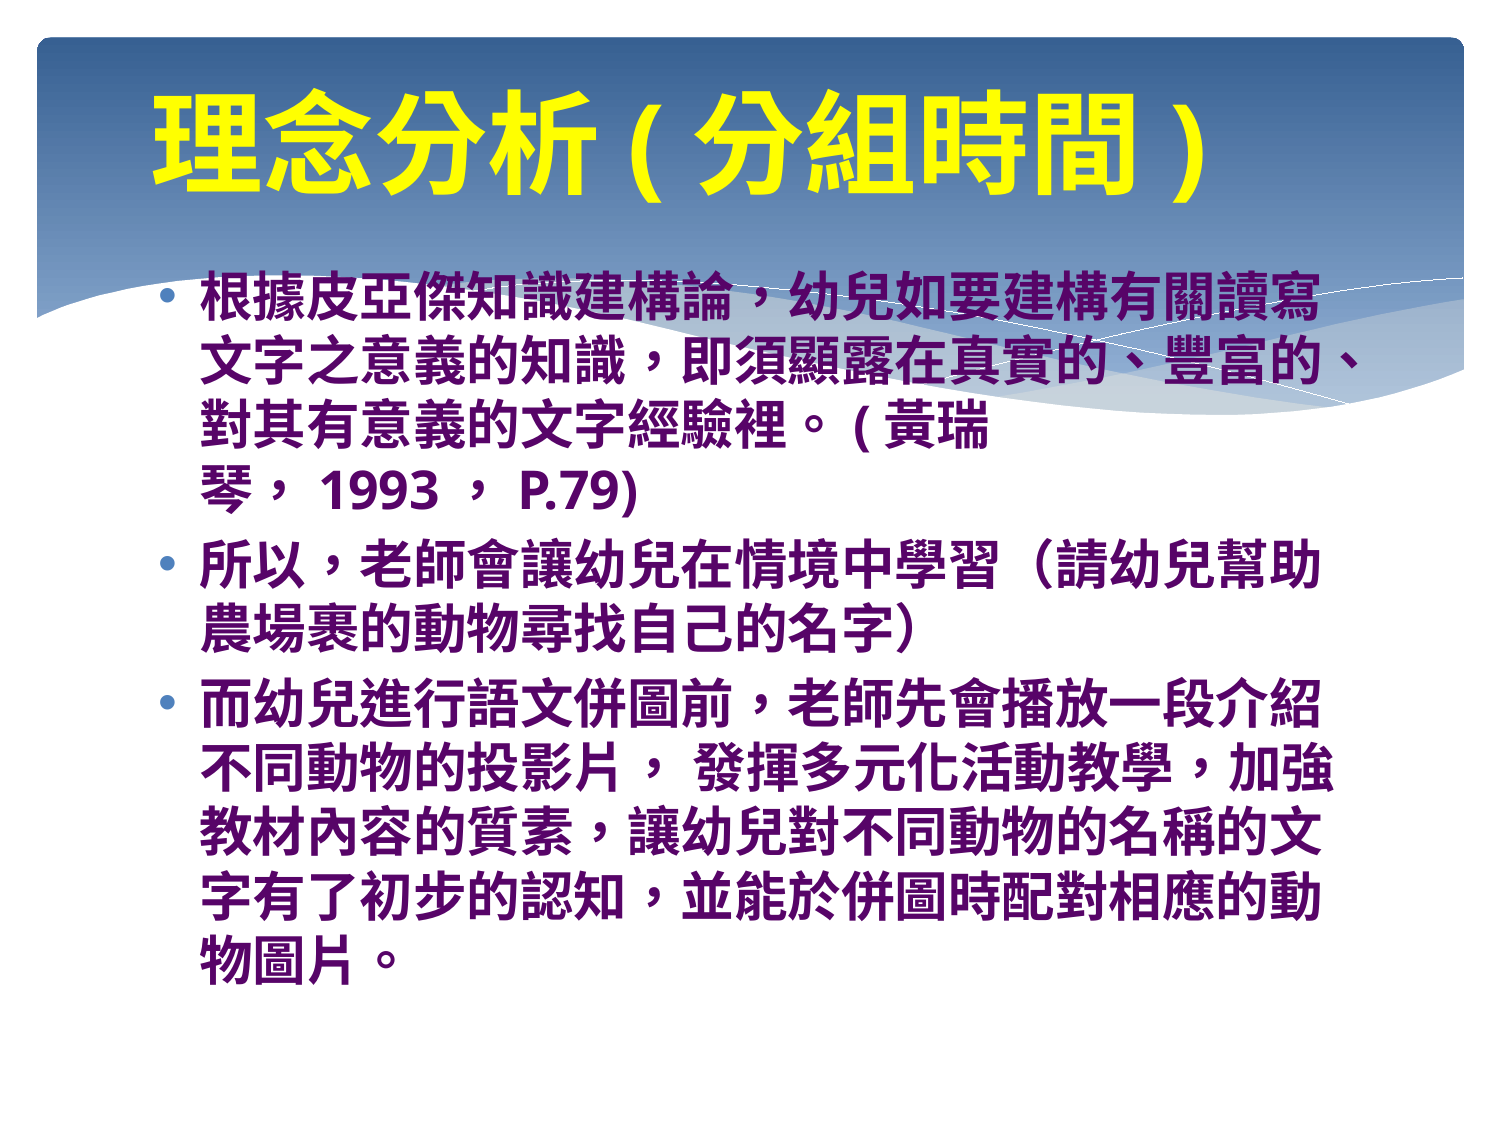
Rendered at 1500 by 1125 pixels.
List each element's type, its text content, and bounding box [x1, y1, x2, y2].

list 根據皮亞傑知識建構論，幼兒如要建構有關讀寫文字之意義的知識，即須顯露在真實的、豐富的、對其有意義的文字經驗裡。(黃瑞琴，1993，P.79) 所以，老師會讓幼兒在情境中學習（請幼兒幫助農場裹的動物尋找自己的名字） 而幼兒進行語文併圖前，老師先會播放一段介紹不同動物的投影片， 發揮多元化活動教學，加強教材內容的質素，讓幼兒對不同動物的名稱的文字有了初步的認知，並能於併圖時配對相應的動物圖片。 [143, 255, 1388, 1005]
title 理念分析(分組時間) [88, 137, 1270, 279]
